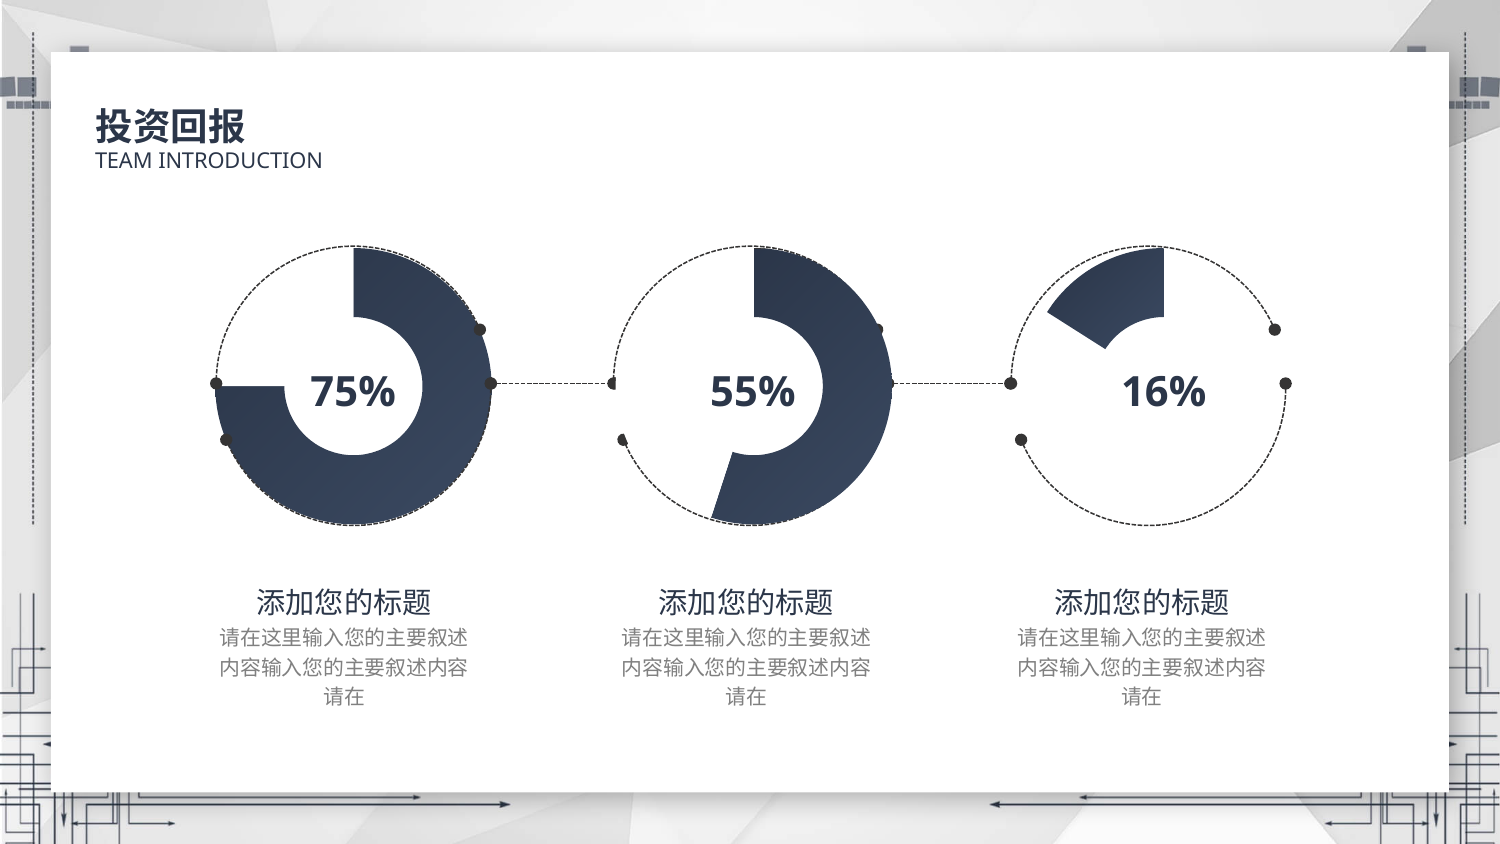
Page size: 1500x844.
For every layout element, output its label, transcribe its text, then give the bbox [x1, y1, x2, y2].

text_box 添加您的标题 请在这里输入您的主要叙述内容输入您的主要叙述内容请在 [998, 569, 1286, 717]
text_box 添加您的标题 请在这里输入您的主要叙述内容输入您的主要叙述内容请在 [200, 569, 488, 717]
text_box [216, 246, 537, 526]
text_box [137, 242, 537, 531]
picture [0, 0, 1500, 844]
text_box 添加您的标题 请在这里输入您的主要叙述内容输入您的主要叙述内容请在 [602, 569, 890, 717]
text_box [537, 242, 970, 531]
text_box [970, 246, 1286, 526]
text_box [95, 91, 339, 178]
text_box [970, 242, 1380, 531]
